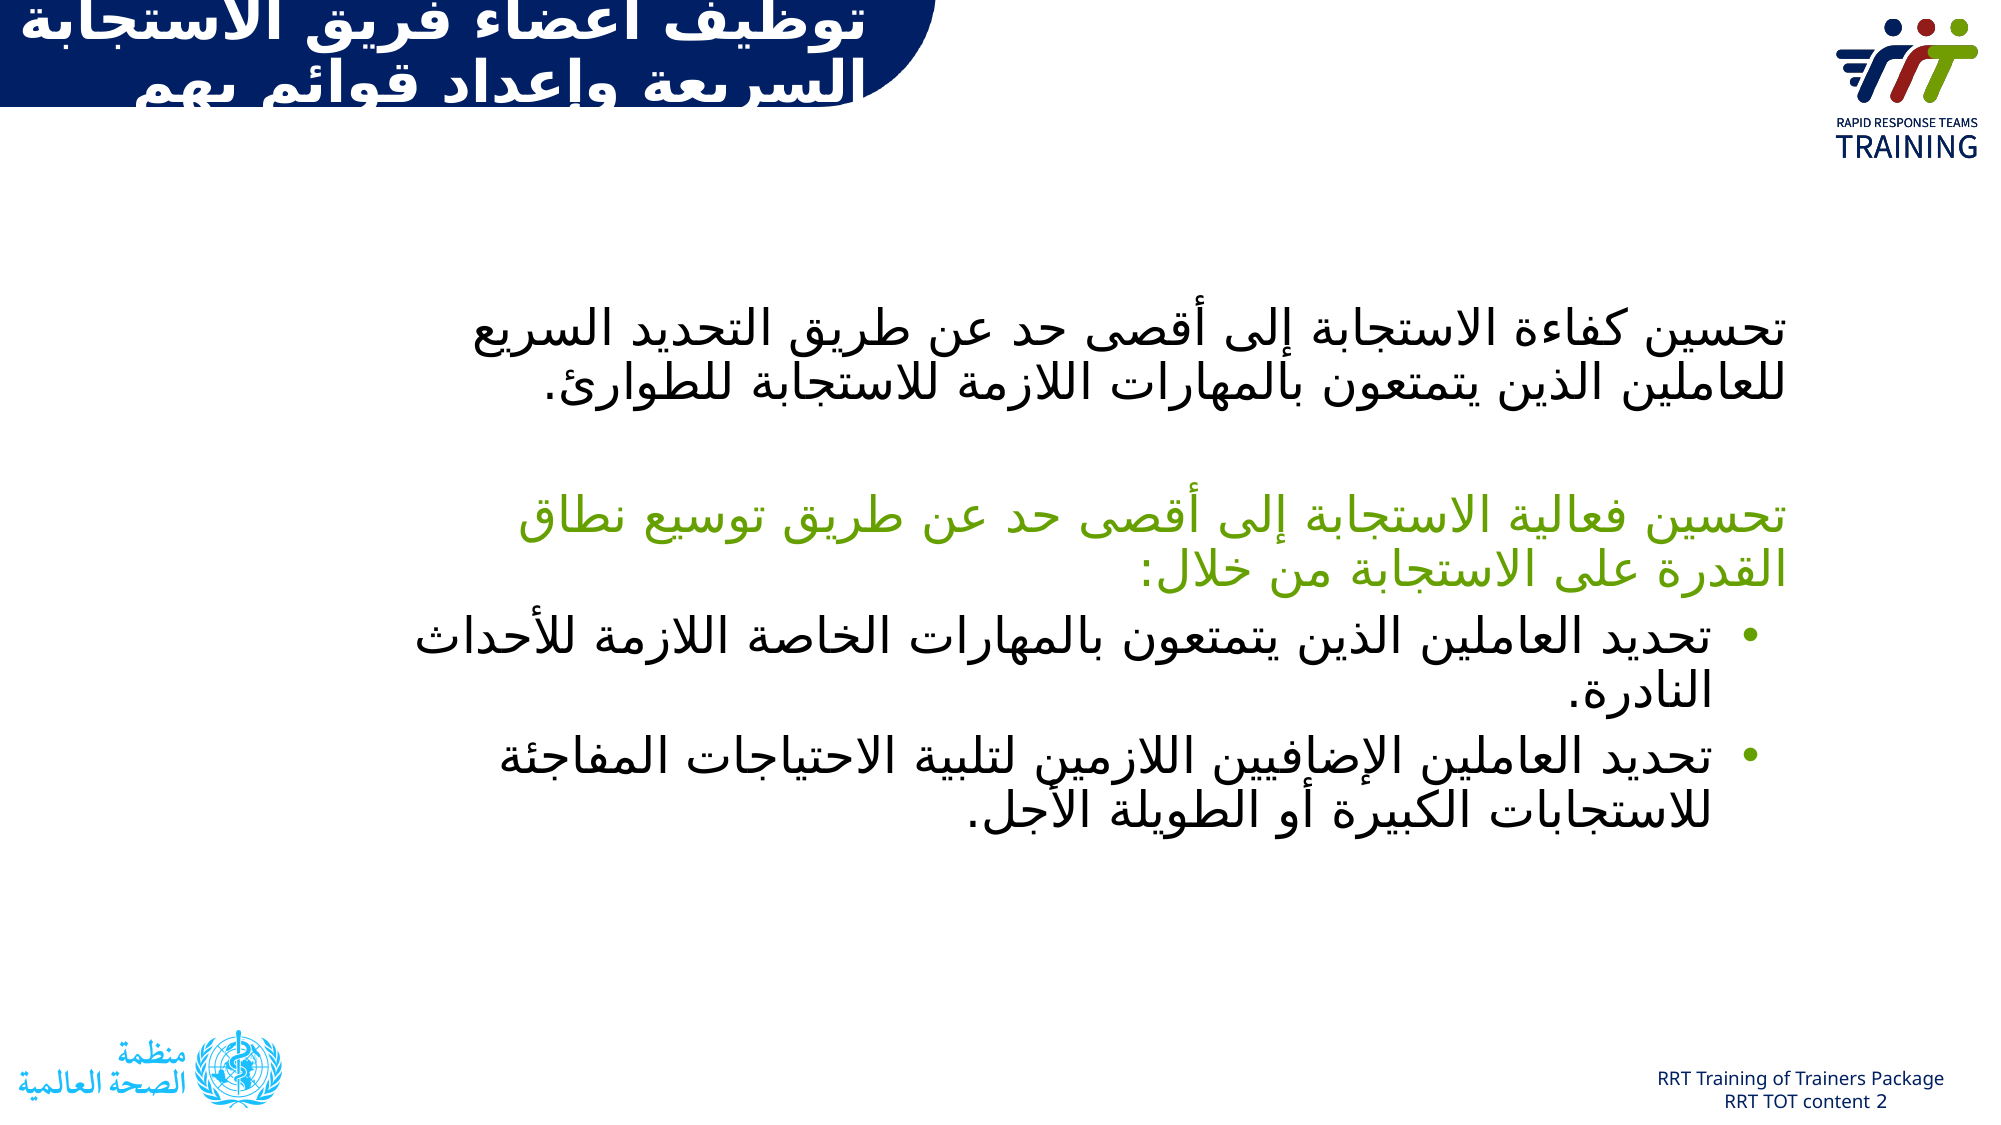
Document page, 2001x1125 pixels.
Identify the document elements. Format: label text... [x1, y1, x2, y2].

text_box توظيف أعضاء فريق الاستجابة السريعة وإعداد قوائم بهم [0, 0, 877, 112]
list تحسين كفاءة الاستجابة إلى أقصى حد عن طريق التحديد السريع للعاملين الذين يتمتعون بالمهارات اللازمة للاستجابة للطوارئ. تحسين فعالية الاستجابة إلى أقصى حد عن طريق توسيع نطاق القدرة على الاستجابة من خلال: تحديد العاملين الذين يتمتعون بالمهارات الخاصة اللازمة للأحداث النادرة. تحديد العاملين الإضافيين اللازمين لتلبية الاحتياجات المفاجئة للاستجابات الكبيرة أو الطويلة الأجل. [383, 294, 1797, 971]
picture [19, 1030, 282, 1108]
picture [1835, 19, 1978, 167]
picture [877, 0, 936, 107]
